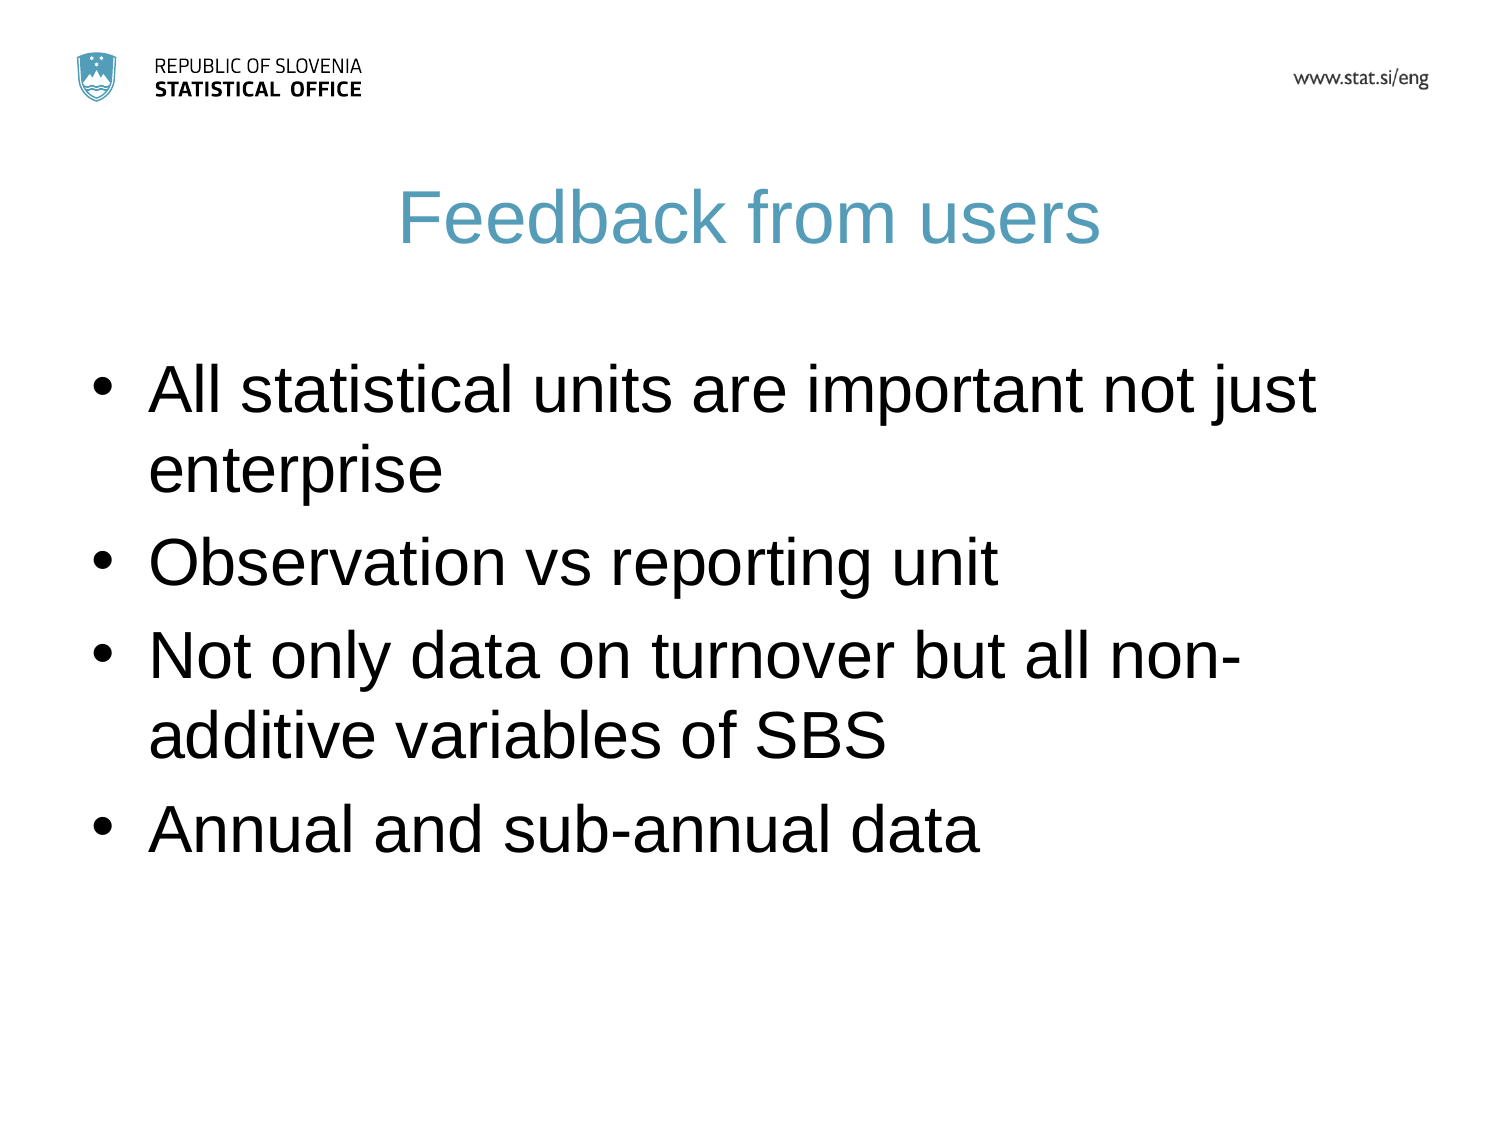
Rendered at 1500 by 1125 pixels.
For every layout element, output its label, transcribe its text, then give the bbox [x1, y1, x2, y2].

title Feedback from users [75, 113, 1425, 315]
picture [1293, 62, 1436, 92]
list All statistical units are important not just enterprise Observation vs reporting unit Not only data on turnover but all non-additive variables of SBS Annual and sub-annual data [76, 338, 1424, 1000]
